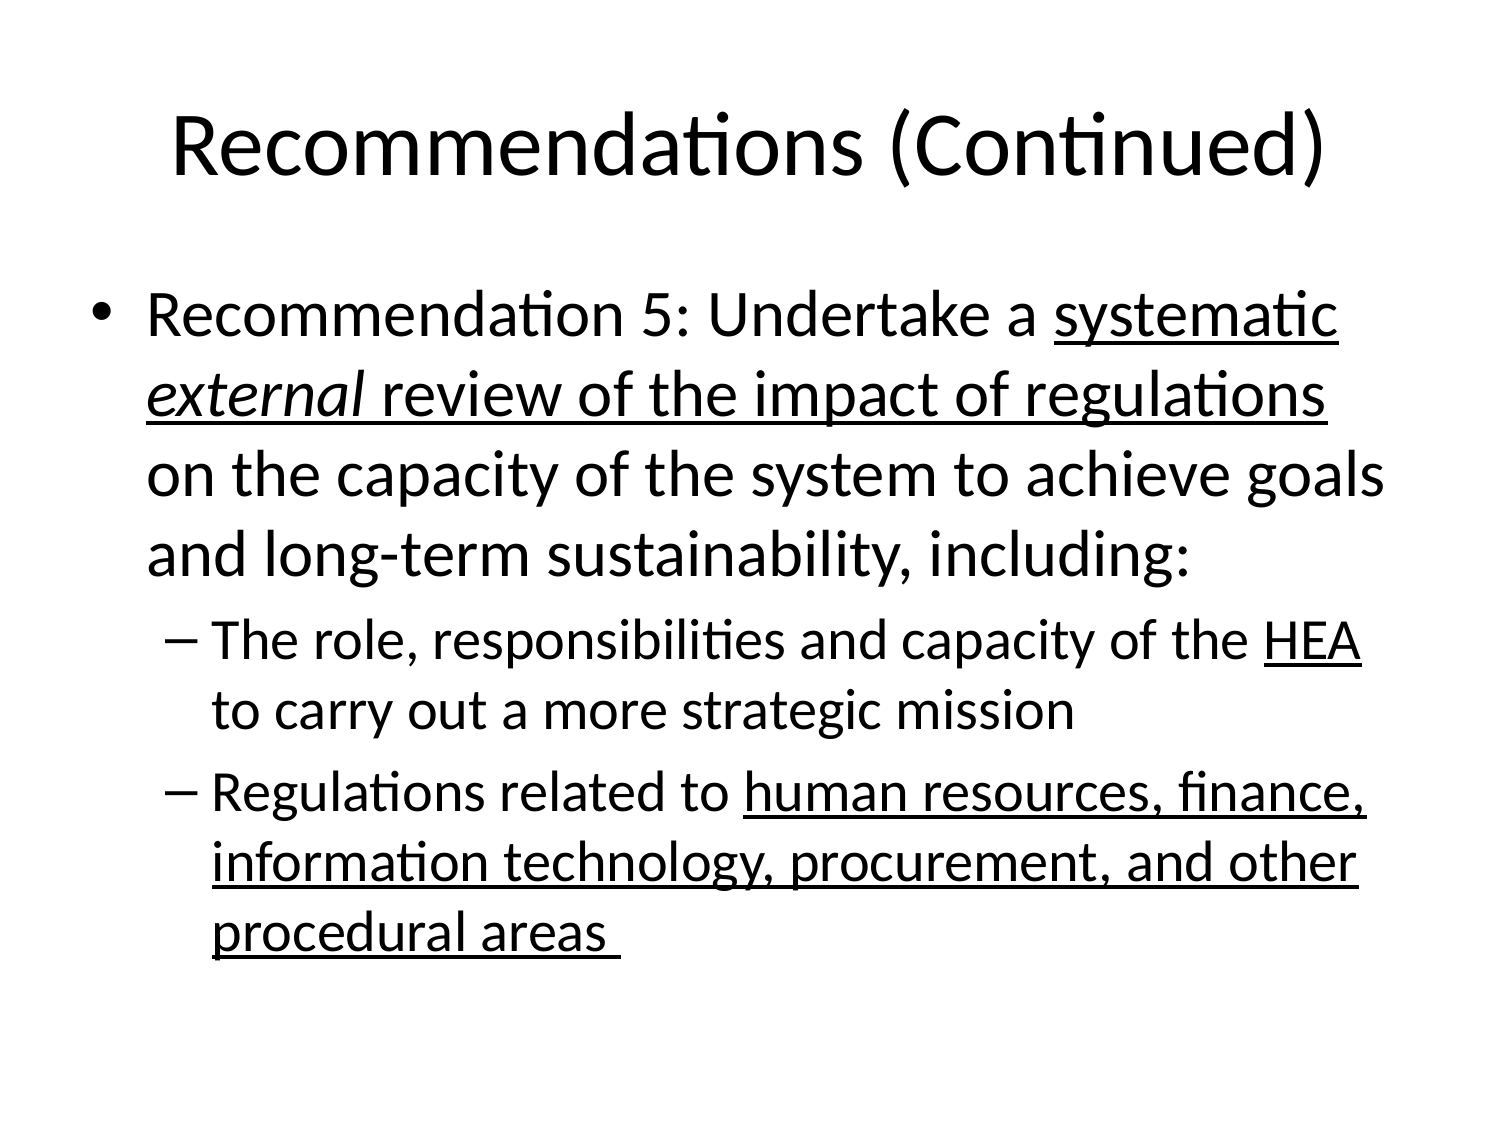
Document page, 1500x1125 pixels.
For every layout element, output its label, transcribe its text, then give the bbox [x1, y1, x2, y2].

title Recommendations (Continued) [75, 45, 1425, 233]
list Recommendation 5: Undertake a systematic external review of the impact of regulations on the capacity of the system to achieve goals and long-term sustainability, including: The role, responsibilities and capacity of the HEA to carry out a more strategic mission Regulations related to human resources, finance, information technology, procurement, and other procedural areas [75, 262, 1425, 1005]
